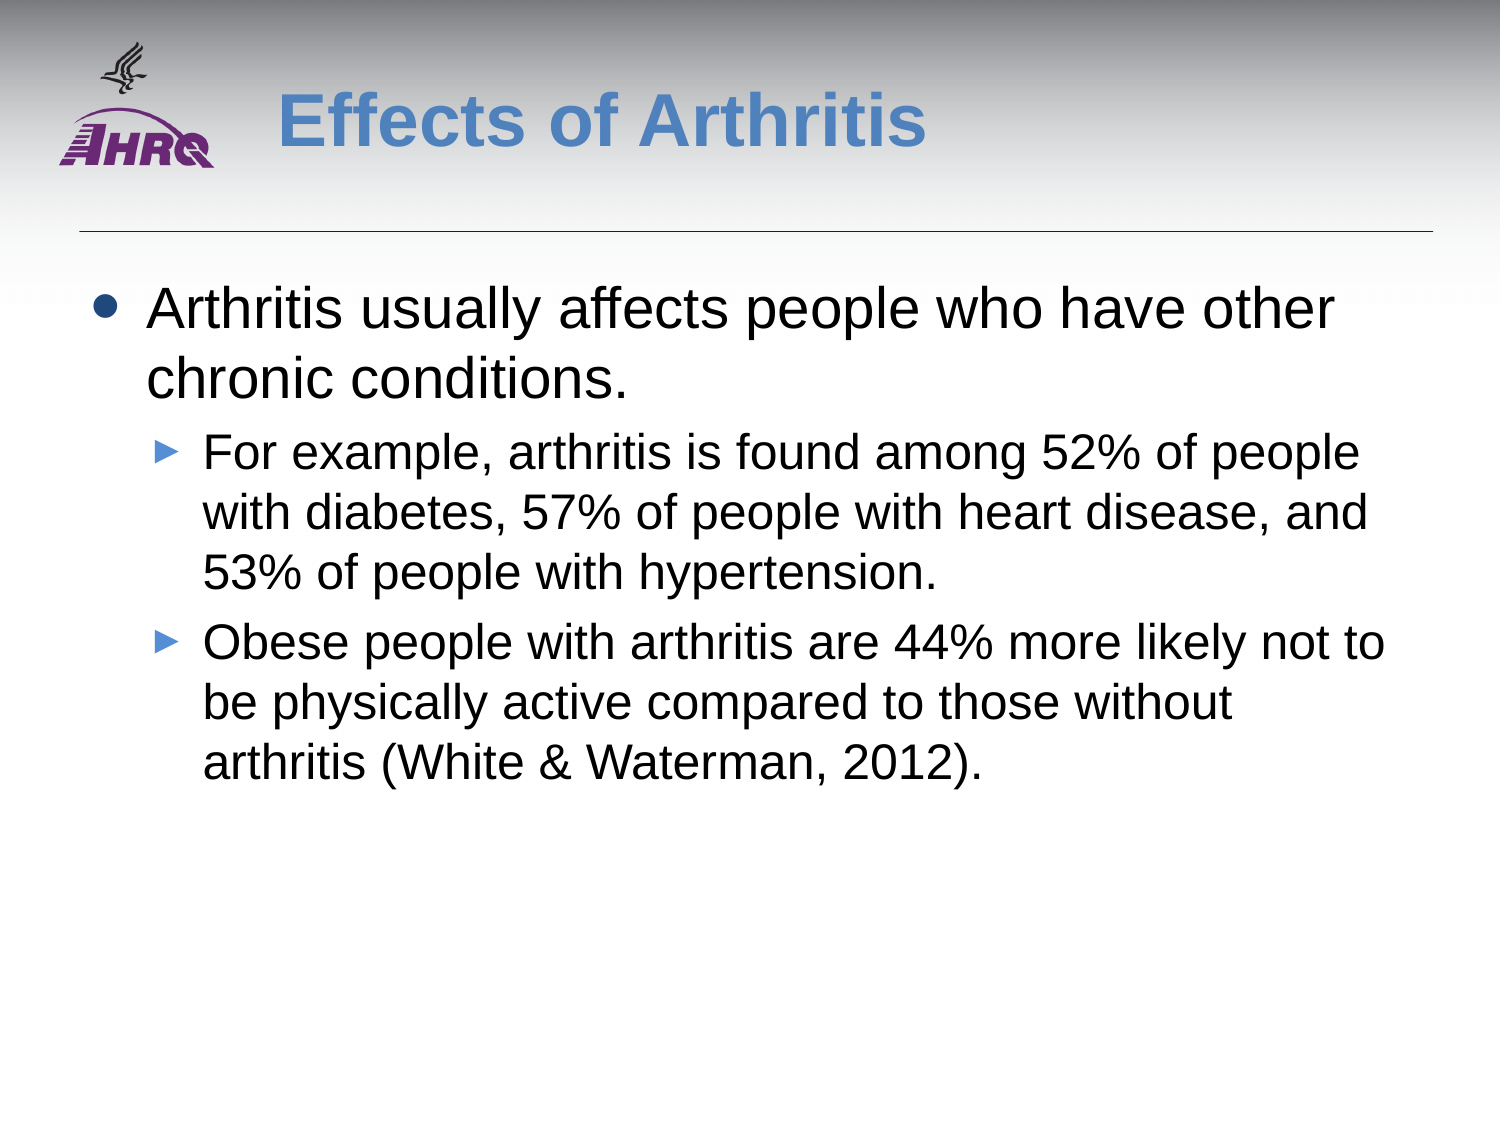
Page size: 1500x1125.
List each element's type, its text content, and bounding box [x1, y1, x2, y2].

list Arthritis usually affects people who have other chronic conditions. For example, arthritis is found among 52% of people with diabetes, 57% of people with heart disease, and 53% of people with hypertension. Obese people with arthritis are 44% more likely not to be physically active compared to those without arthritis (White & Waterman, 2012). [75, 262, 1425, 1005]
title Effects of Arthritis [262, 45, 1425, 188]
picture [0, 0, 1500, 1125]
